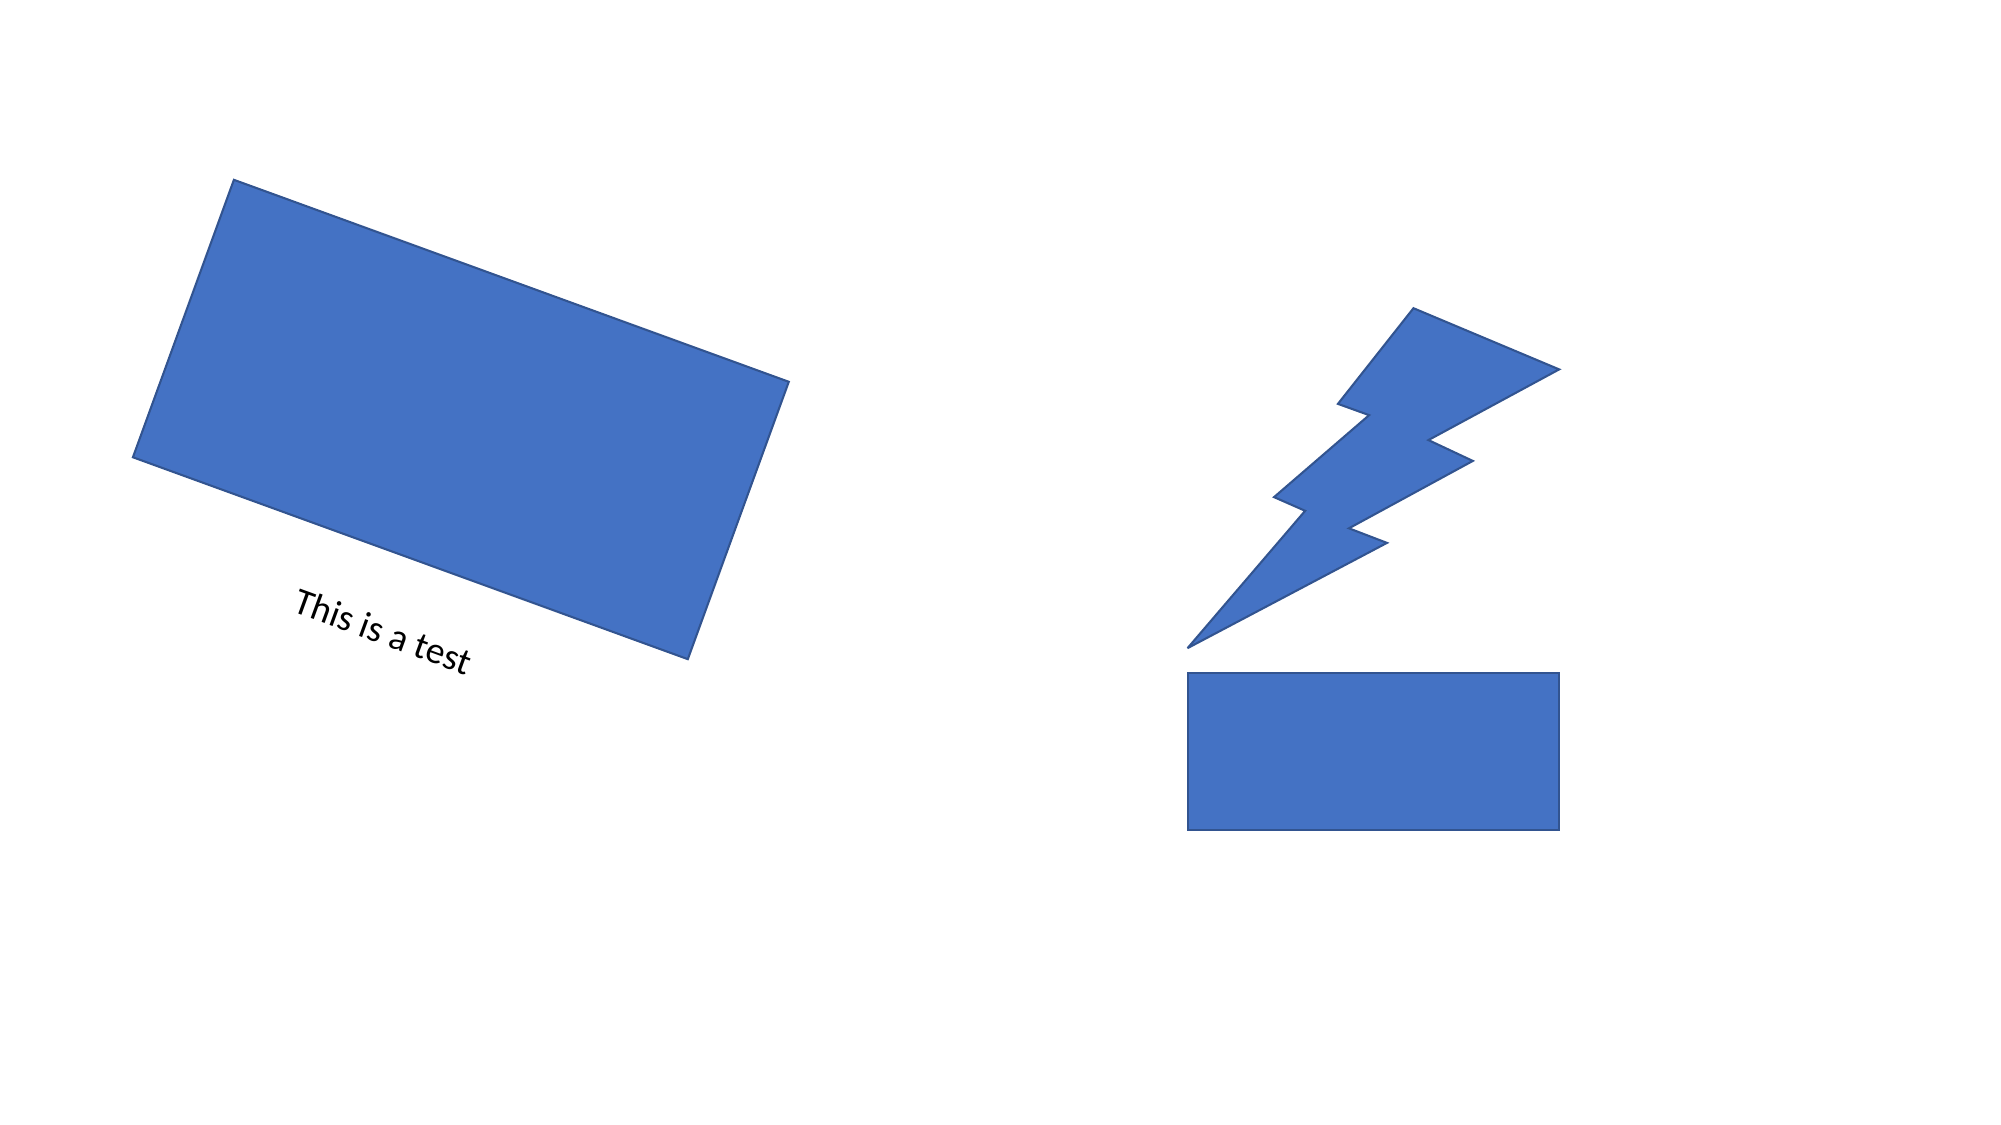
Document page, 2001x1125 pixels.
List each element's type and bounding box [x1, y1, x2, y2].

text_box [147, 268, 738, 671]
text_box [1187, 308, 1560, 830]
